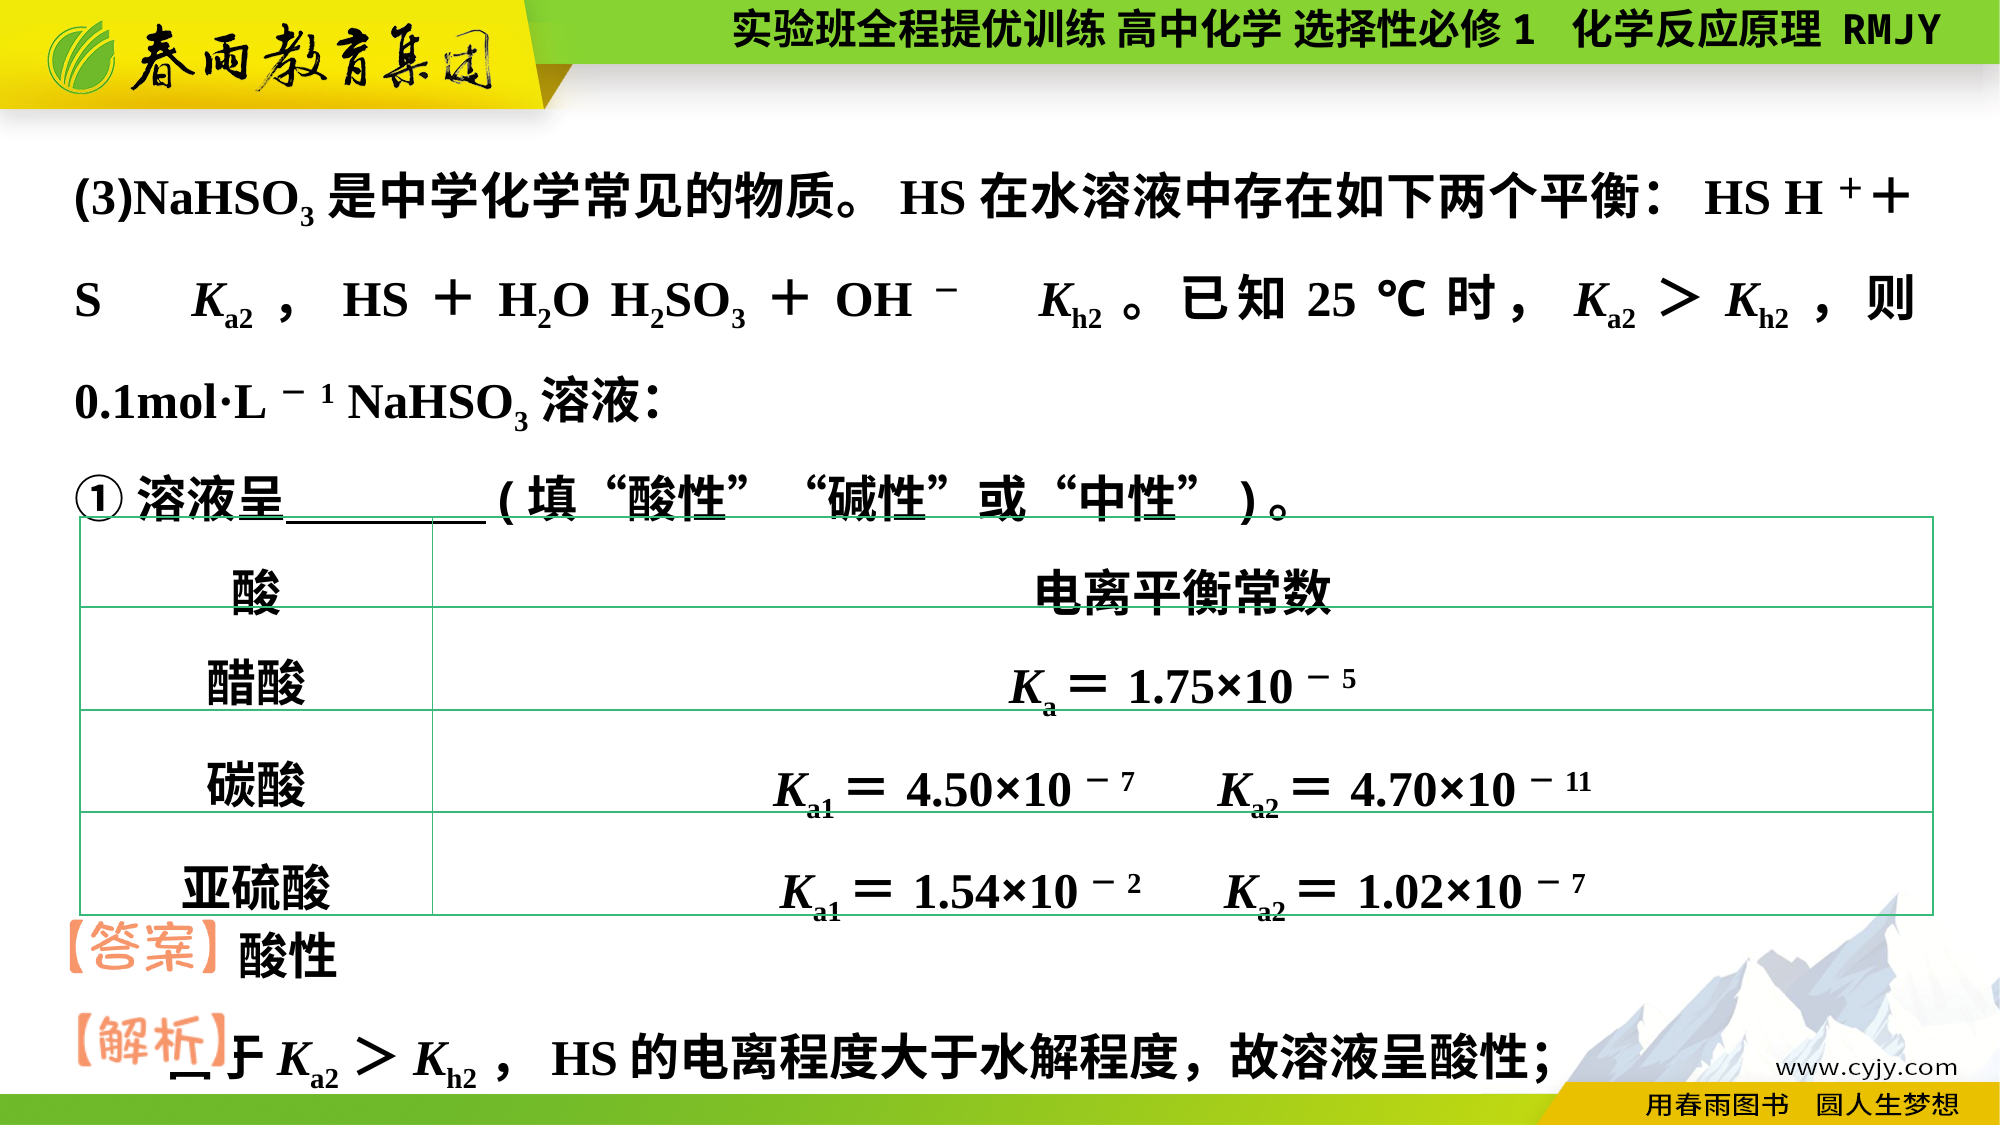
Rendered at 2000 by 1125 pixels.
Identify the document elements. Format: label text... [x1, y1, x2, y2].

table_cell 碳酸 [81, 711, 432, 811]
picture [0, 0, 2000, 1125]
table_cell 醋酸 [81, 608, 432, 709]
table_header 电离平衡常数 [433, 518, 1932, 606]
text_box 酸性 [234, 887, 1972, 993]
table_header 酸 [81, 518, 432, 606]
table_cell 亚硫酸 [81, 813, 432, 914]
table_cell Ka＝1.75×10－5 [433, 608, 1932, 709]
table_cell Ka1＝1.54×10－2 Ka2＝1.02×10－7 [433, 813, 1932, 914]
table_cell Ka1＝4.50×10－7 Ka2＝4.70×10－11 [433, 711, 1932, 811]
